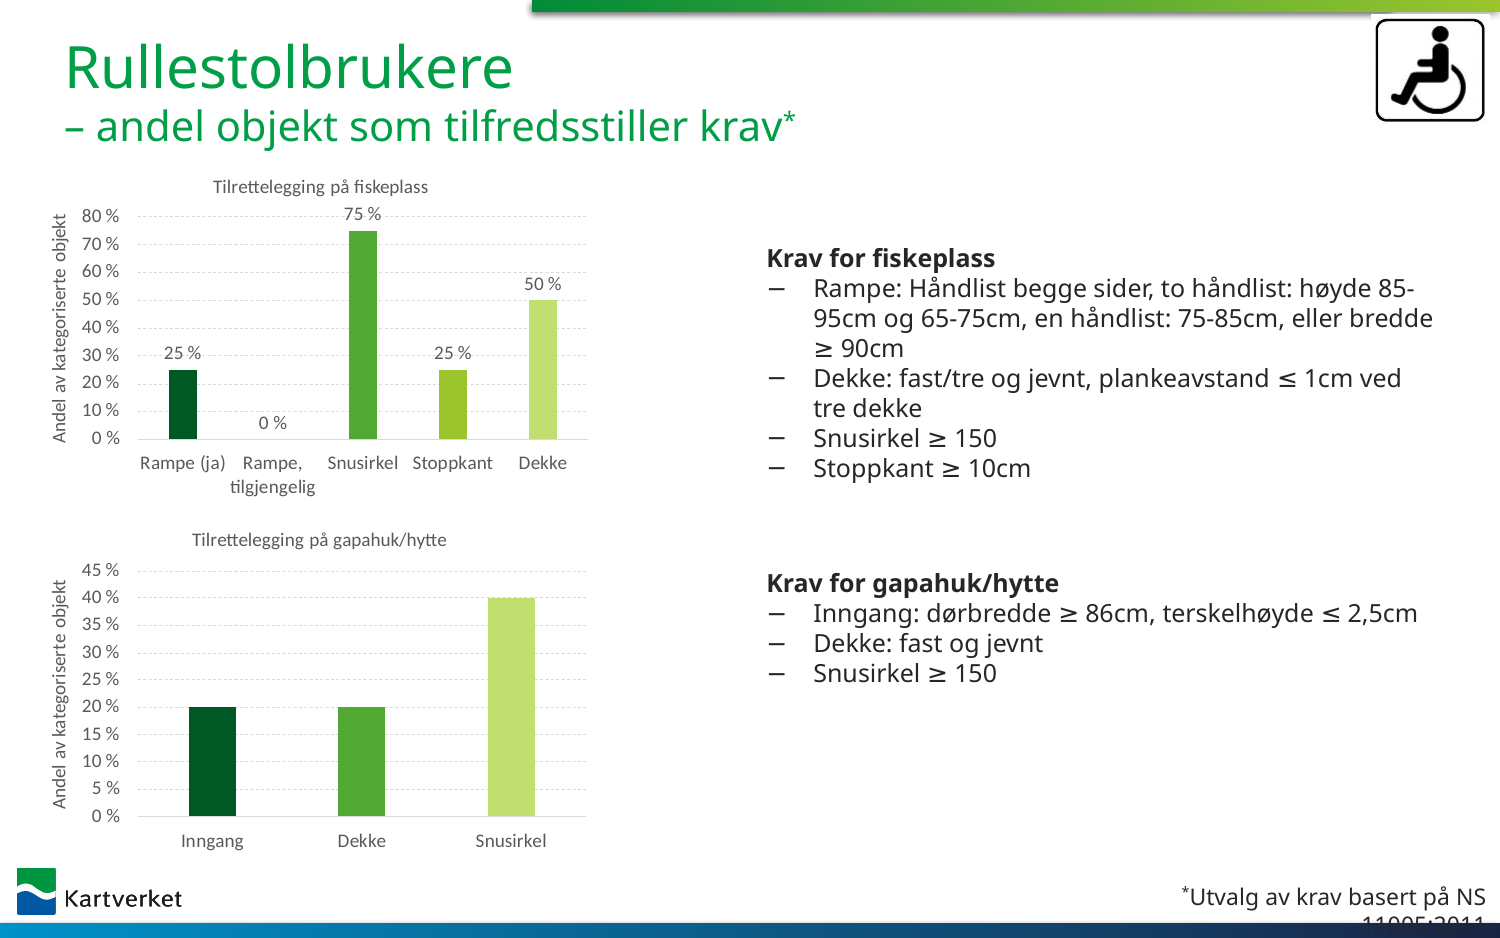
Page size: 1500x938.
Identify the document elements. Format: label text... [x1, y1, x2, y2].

text_box Krav for fiskeplass Rampe: Håndlist begge sider, to håndlist: høyde 85-95cm og 65-75cm, en håndlist: 75-85cm, eller bredde ≥ 90cm Dekke: fast/tre og jevnt, plankeavstand ≤ 1cm ved tre dekke Snusirkel ≥ 150 Stoppkant ≥ 10cm [751, 235, 1452, 490]
text_box *Utvalg av krav basert på NS 11005:2011 [1068, 873, 1500, 938]
picture [41, 520, 597, 859]
picture [1371, 13, 1491, 127]
text_box Krav for gapahuk/hytte Inngang: dørbredde ≥ 86cm, terskelhøyde ≤ 2,5cm Dekke: fast og jevnt Snusirkel ≥ 150 [751, 560, 1452, 695]
picture [41, 166, 599, 505]
text_box Rullestolbrukere – andel objekt som tilfredsstiller krav* [49, 29, 1431, 158]
